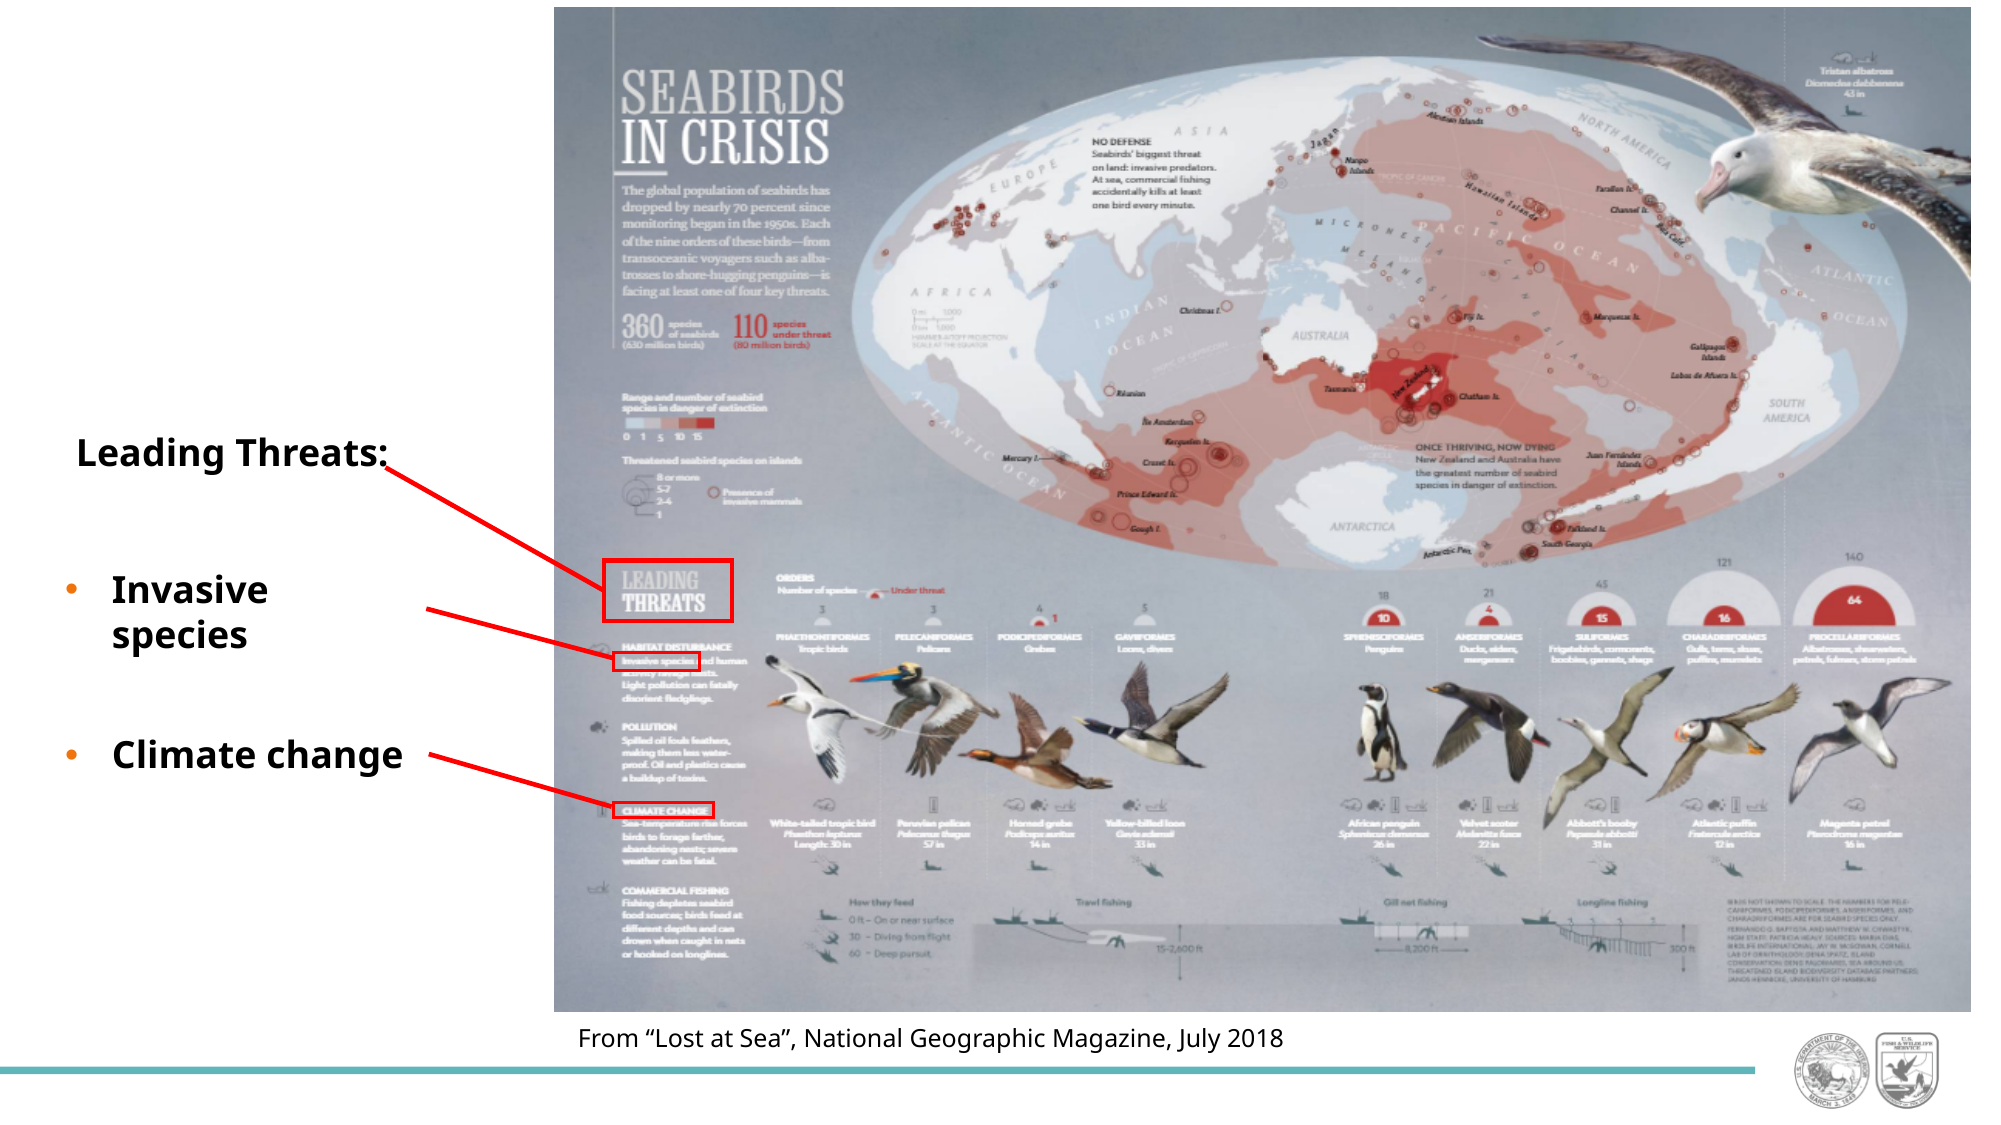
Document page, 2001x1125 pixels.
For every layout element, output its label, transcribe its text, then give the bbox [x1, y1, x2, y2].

text_box Leading Threats: [61, 421, 519, 482]
text_box From “Lost at Sea”, National Geographic Magazine, July 2018 [563, 1015, 1301, 1060]
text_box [426, 608, 614, 659]
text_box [554, 7, 1971, 1012]
text_box Climate change [50, 724, 429, 784]
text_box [428, 754, 612, 807]
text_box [385, 467, 604, 591]
text_box Invasive species [50, 558, 429, 664]
